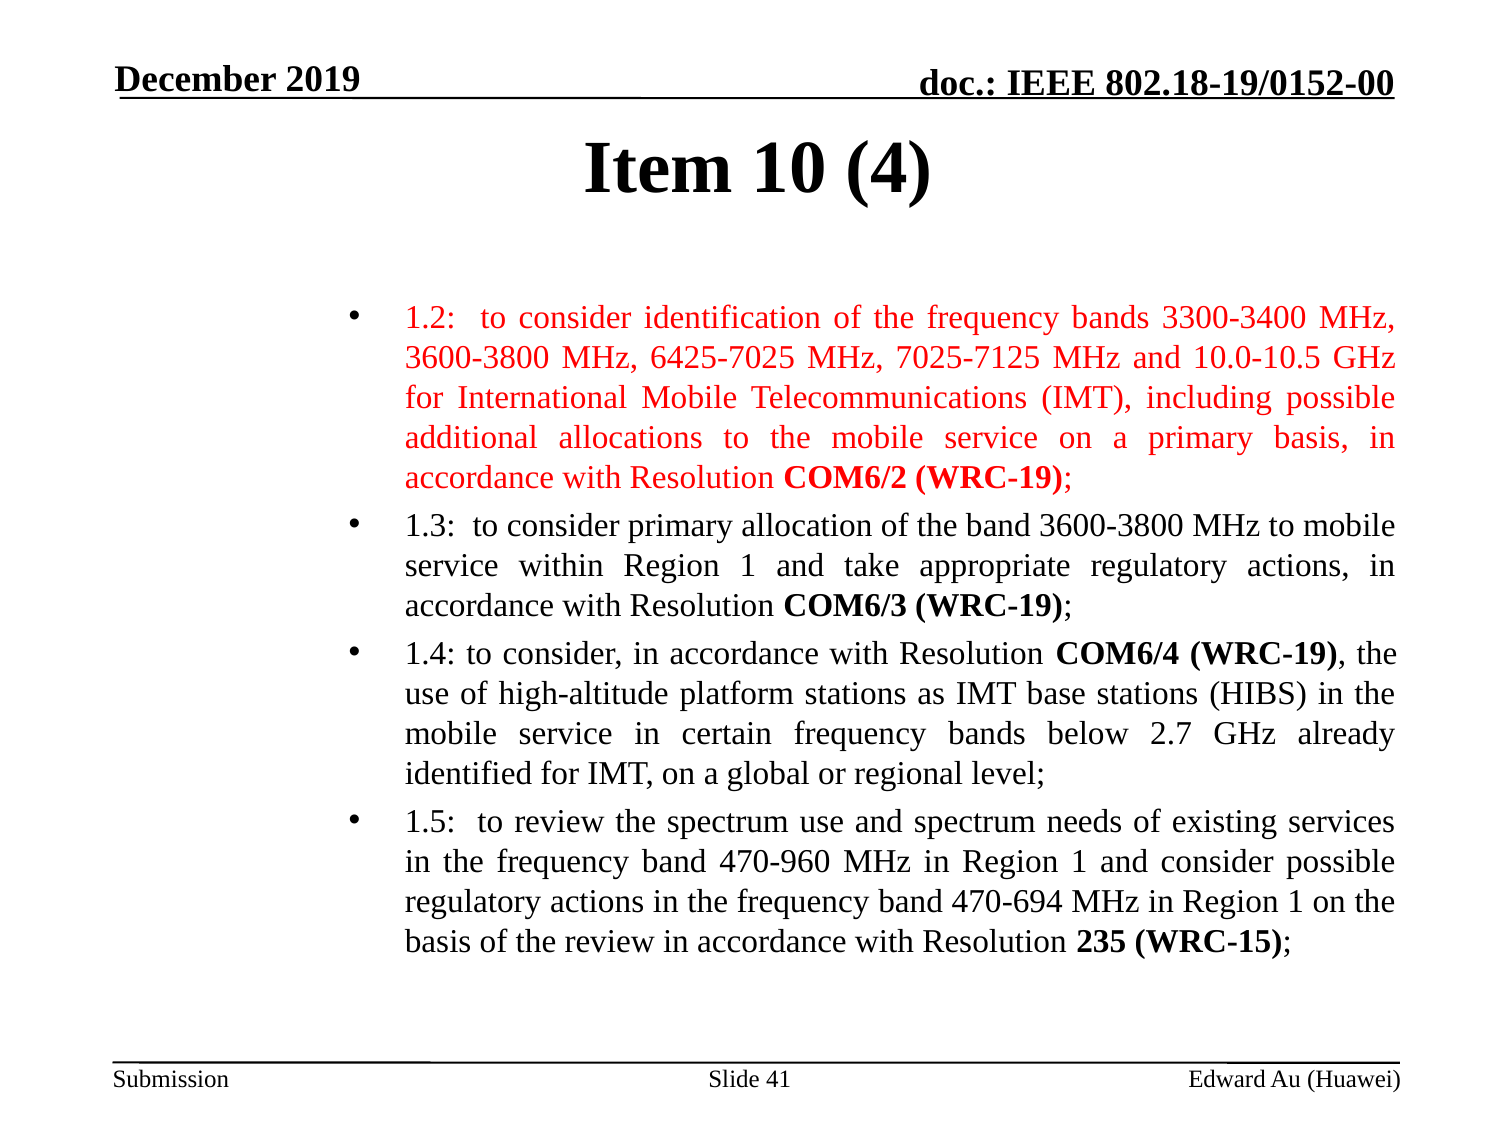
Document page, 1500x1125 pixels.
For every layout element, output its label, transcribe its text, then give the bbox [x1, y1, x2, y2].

footer Edward Au (Huawei) [902, 1061, 1402, 1093]
slide_number Slide 41 [699, 1061, 800, 1123]
title Item 10 (4) [120, 99, 1396, 226]
list 1.2: to consider identification of the frequency bands 3300-3400 MHz, 3600-3800 MHz, 6425-7025 MHz, 7025-7125 MHz and 10.0-10.5 GHz for International Mobile Telecommunications (IMT), including possible additional allocations to the mobile service on a primary basis, in accordance with Resolution COM6/2 (WRC-19); 1.3: to consider primary allocation of the band 3600-3800 MHz to mobile service within Region 1 and take appropriate regulatory actions, in accordance with Resolution COM6/3 (WRC-19); 1.4: to consider, in accordance with Resolution COM6/4 (WRC-19), the use of high-altitude platform stations as IMT base stations (HIBS) in the mobile service in certain frequency bands below 2.7 GHz already identified for IMT, on a global or regional level; 1.5: to review the spectrum use and spectrum needs of existing services in the frequency band 470-960 MHz in Region 1 and consider possible regulatory actions in the frequency band 470-694 MHz in Region 1 on the basis of the review in accordance with Resolution 235 (WRC-15); [108, 287, 1413, 951]
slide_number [114, 54, 493, 100]
